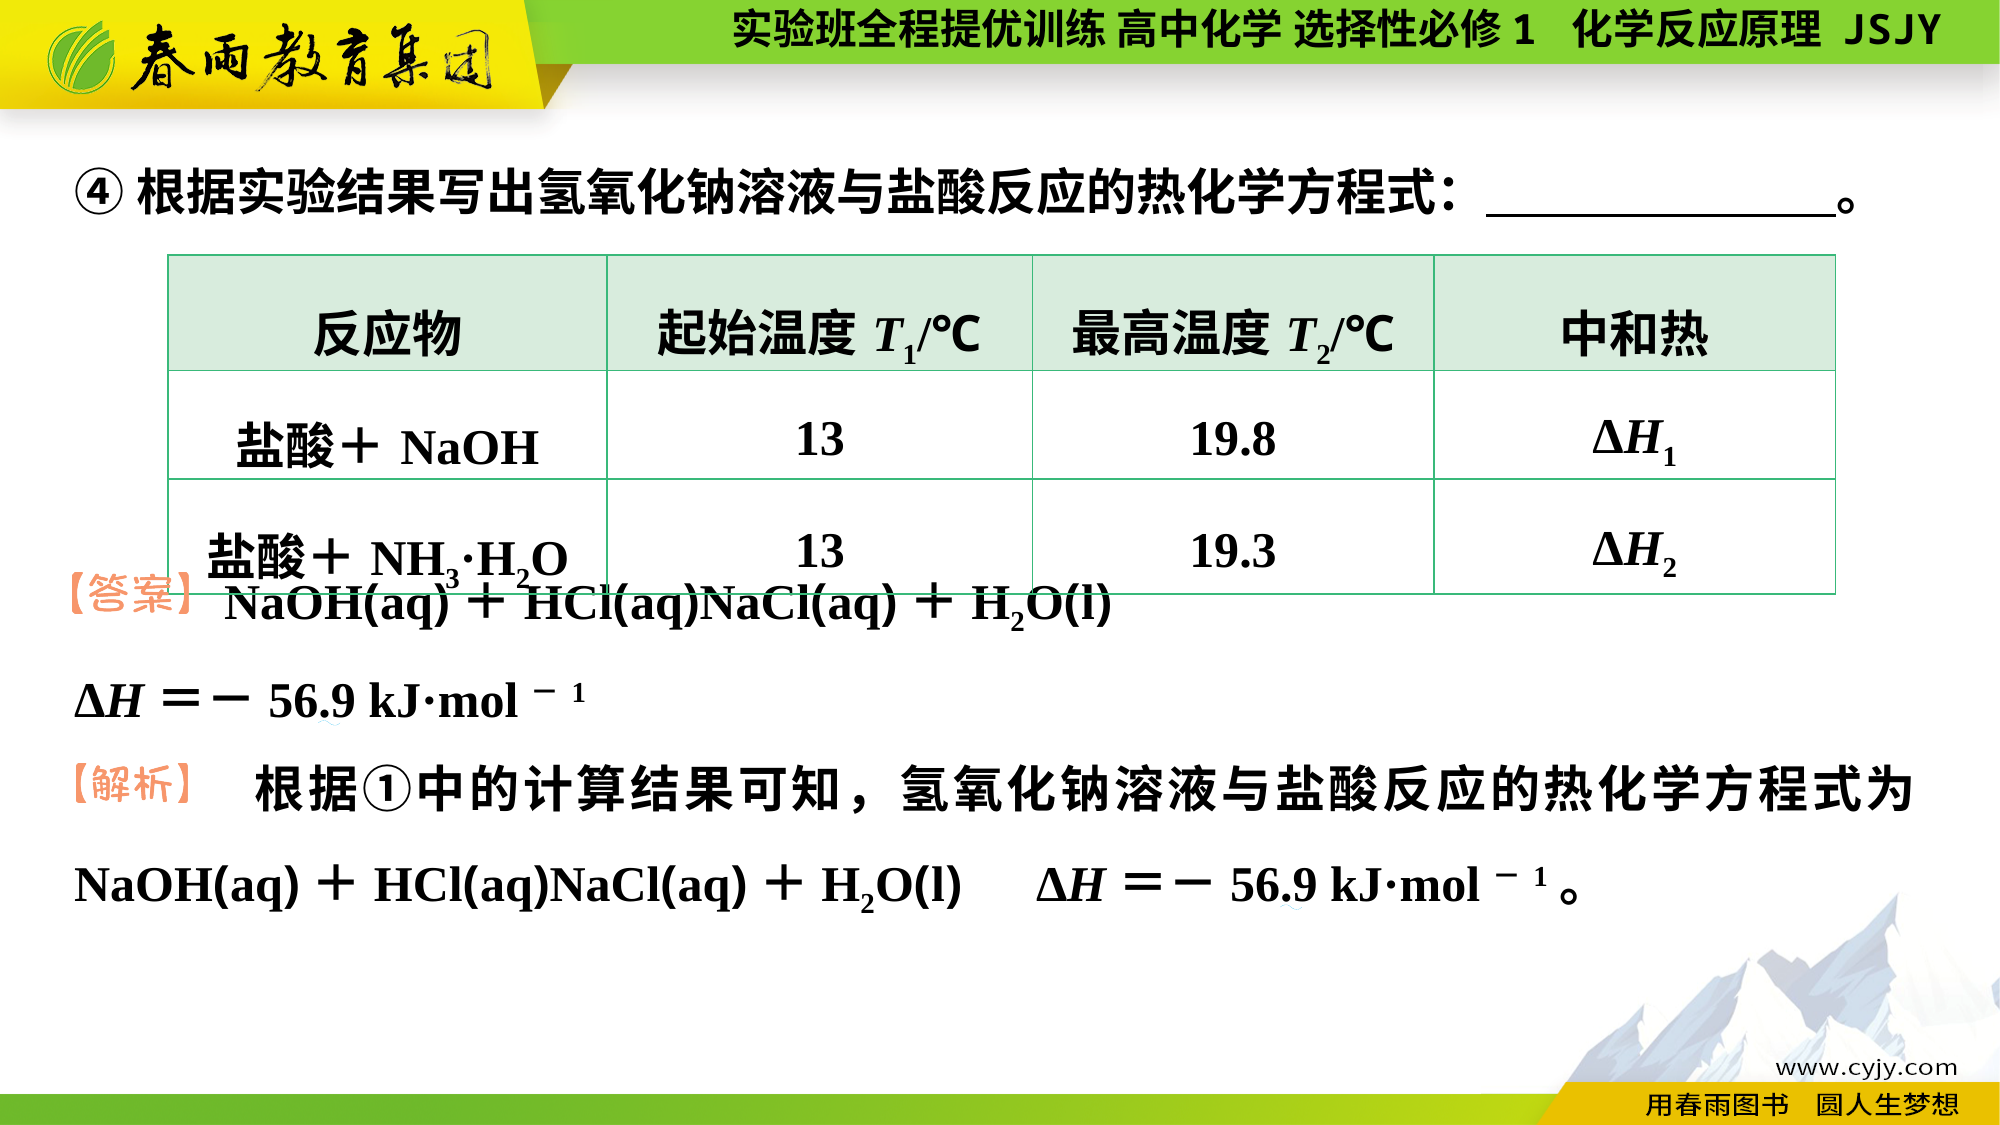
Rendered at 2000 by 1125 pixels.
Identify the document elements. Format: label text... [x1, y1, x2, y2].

table_header 最高温度T2/℃ [1033, 256, 1433, 370]
picture [0, 0, 2000, 1125]
table_header 中和热 [1435, 256, 1835, 370]
table_cell ΔH1 [1435, 371, 1835, 478]
table_cell 19.8 [1033, 371, 1433, 478]
table_header 起始温度T1/℃ [608, 256, 1032, 370]
table_cell 盐酸＋NaOH [169, 371, 606, 478]
table_cell 19.3 [1033, 480, 1433, 593]
table_cell ΔH2 [1435, 480, 1835, 593]
table_cell 盐酸＋NH3·H2O [169, 480, 606, 593]
table_cell 13 [608, 371, 1032, 478]
table_cell 13 [608, 480, 1032, 593]
table_header 反应物 [169, 256, 606, 370]
